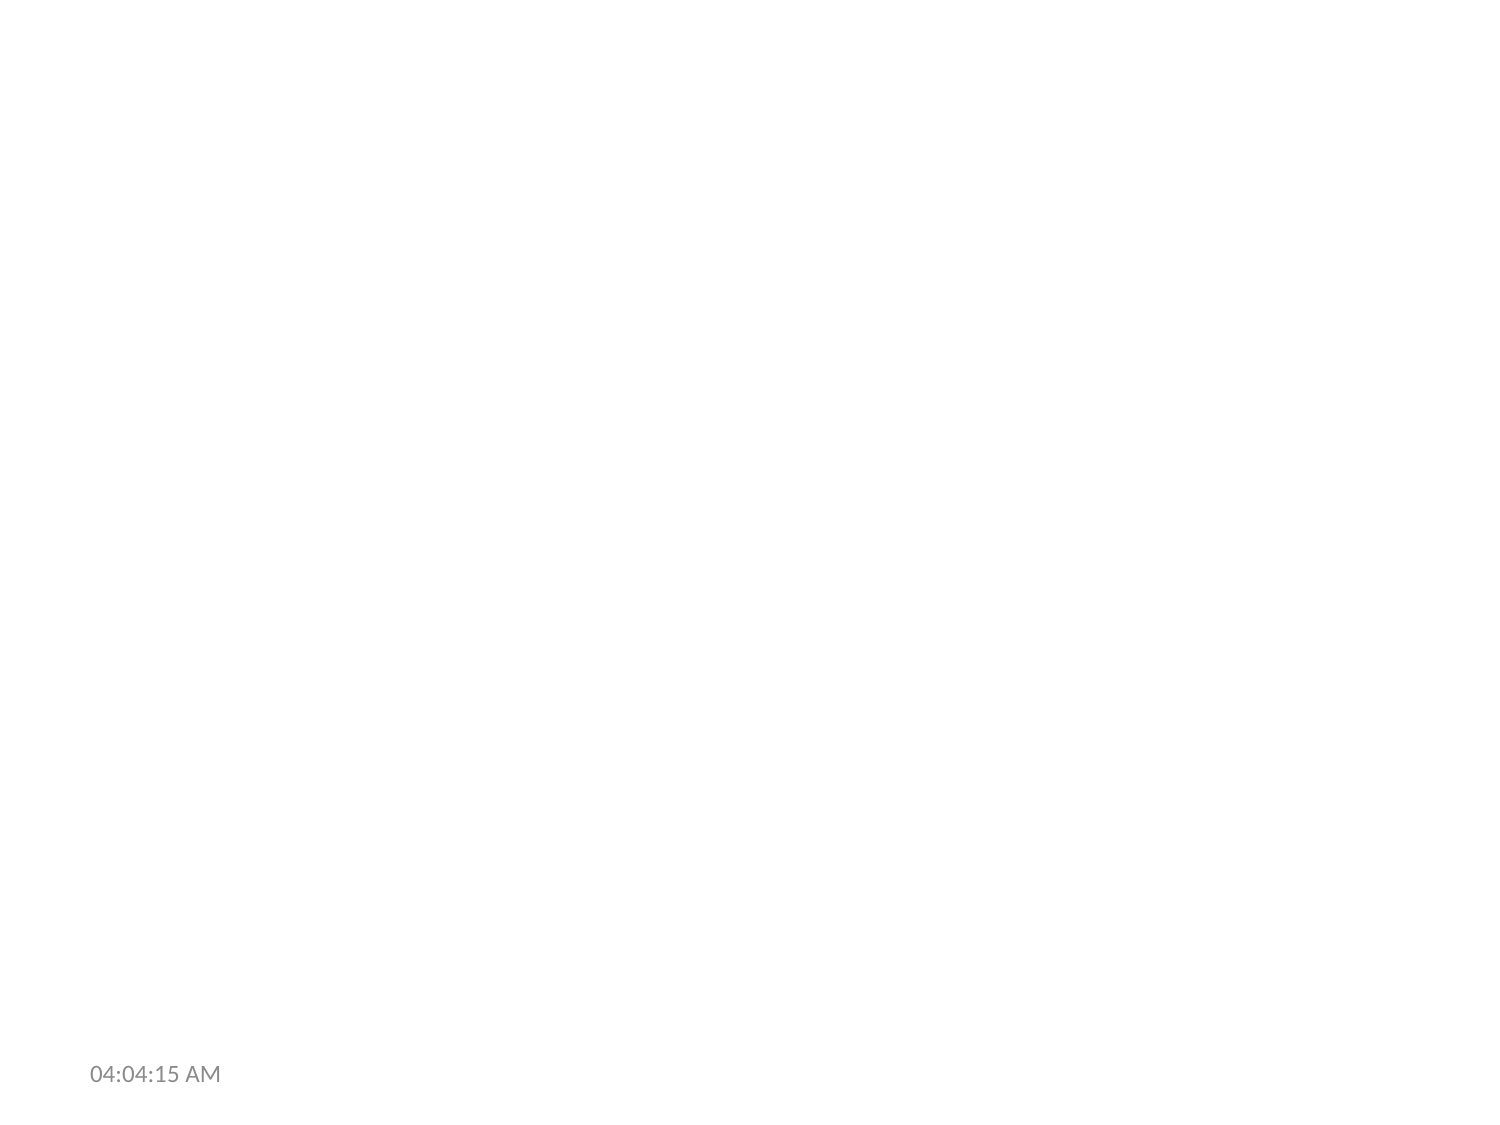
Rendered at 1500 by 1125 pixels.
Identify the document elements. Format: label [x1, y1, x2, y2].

slide_number [75, 1042, 425, 1103]
